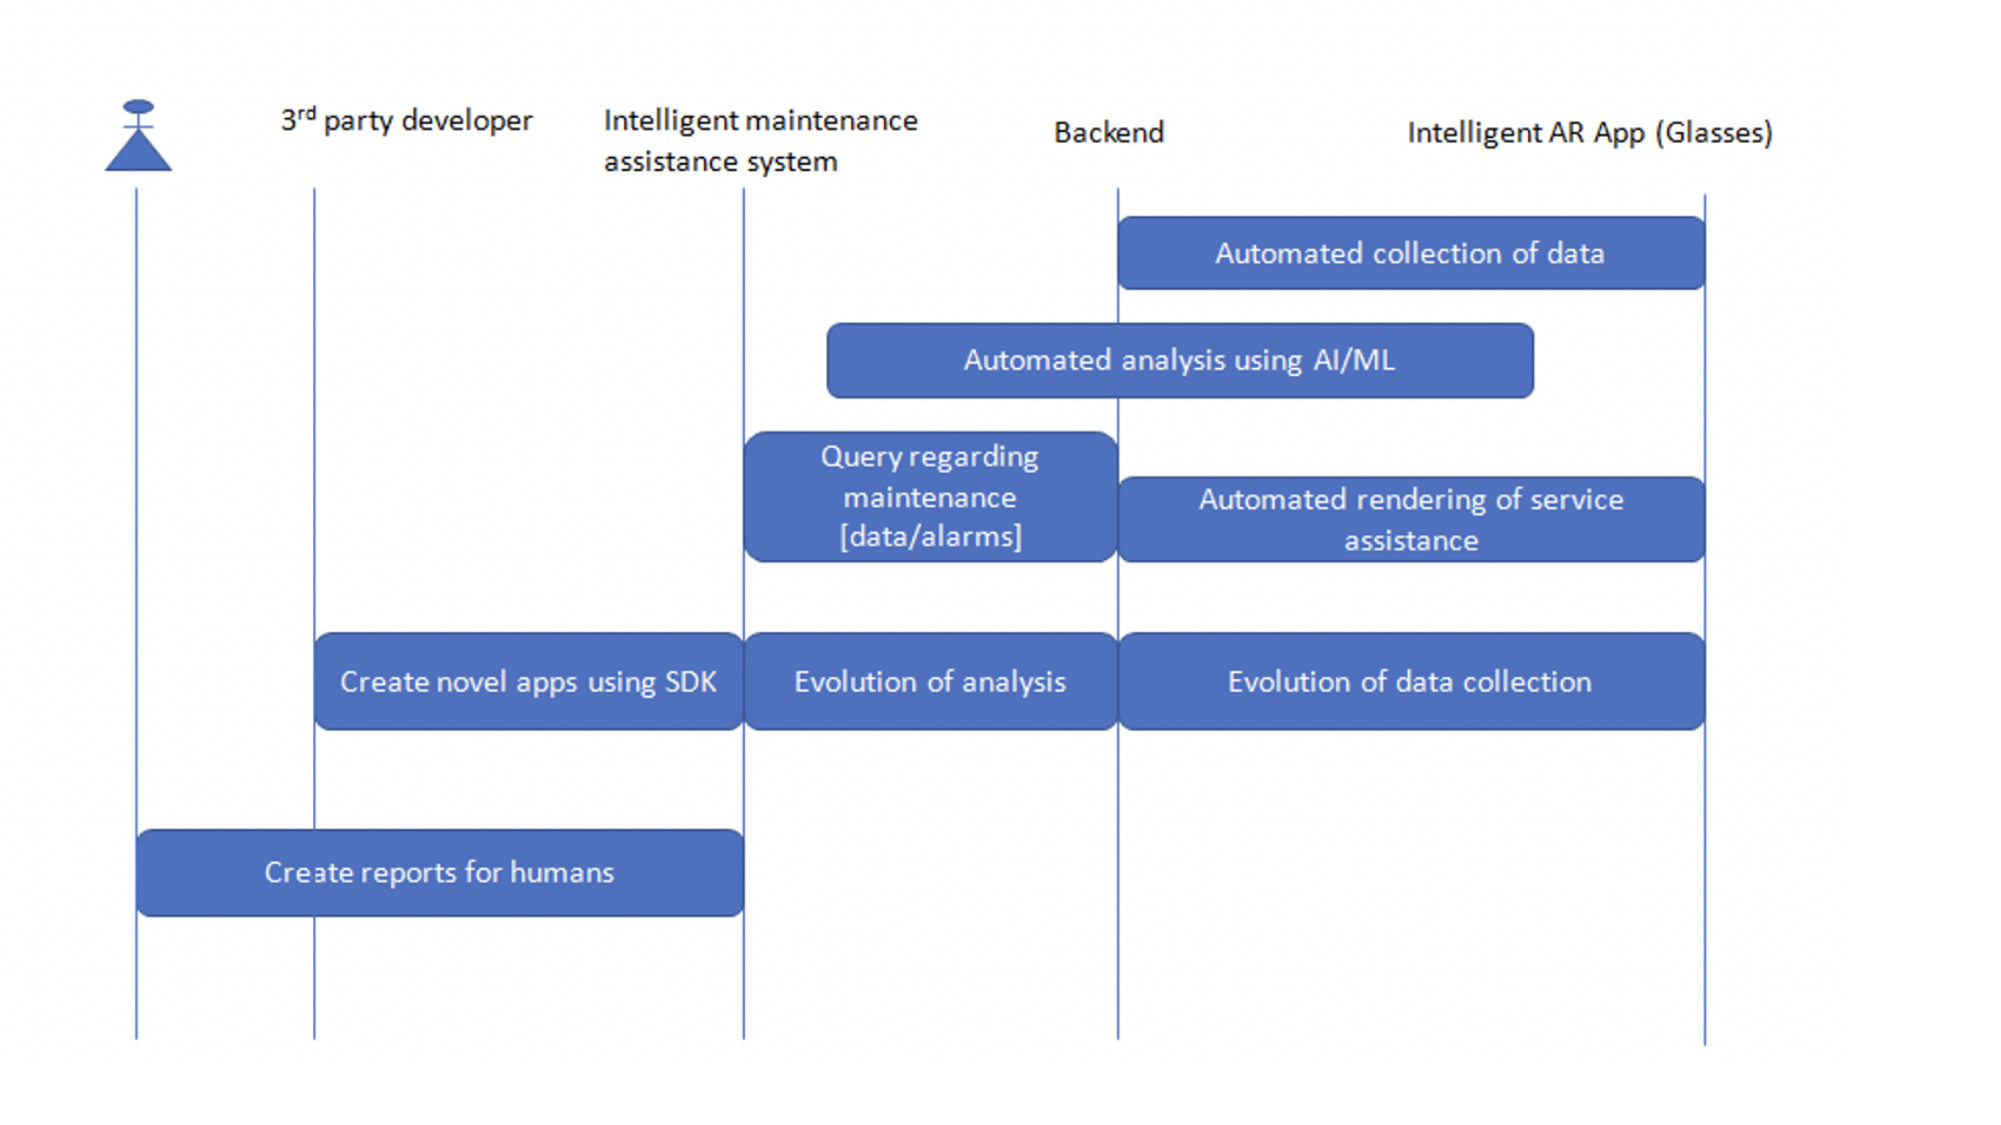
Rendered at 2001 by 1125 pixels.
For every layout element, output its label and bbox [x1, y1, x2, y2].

picture [0, 0, 1846, 1060]
